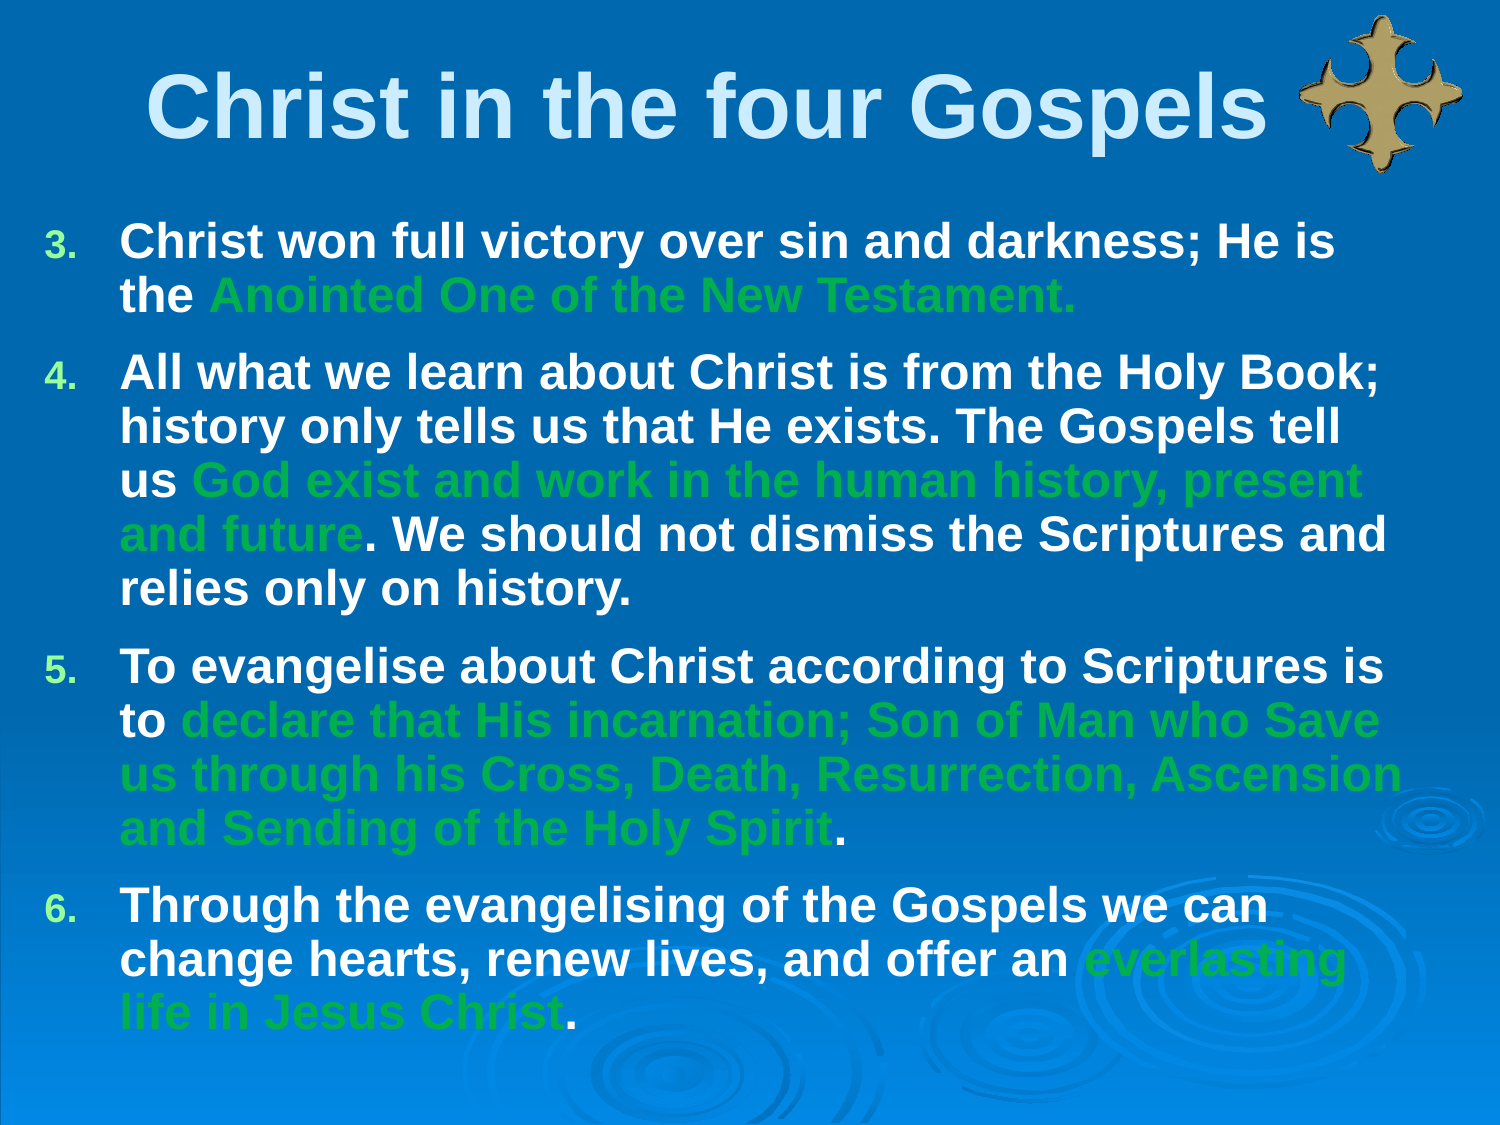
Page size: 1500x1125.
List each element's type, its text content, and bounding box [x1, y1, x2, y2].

picture [1293, 0, 1471, 188]
list Christ won full victory over sin and darkness; He is the Anointed One of the New Testament. All what we learn about Christ is from the Holy Book; history only tells us that He exists. The Gospels tell us God exist and work in the human history, present and future. We should not dismiss the Scriptures and relies only on history. To evangelise about Christ according to Scriptures is to declare that His incarnation; Son of Man who Save us through his Cross, Death, Resurrection, Ascension and Sending of the Holy Spirit. Through the evangelising of the Gospels we can change hearts, renew lives, and offer an everlasting life in Jesus Christ. [29, 207, 1426, 1083]
title Christ in the four Gospels [29, 0, 1414, 205]
